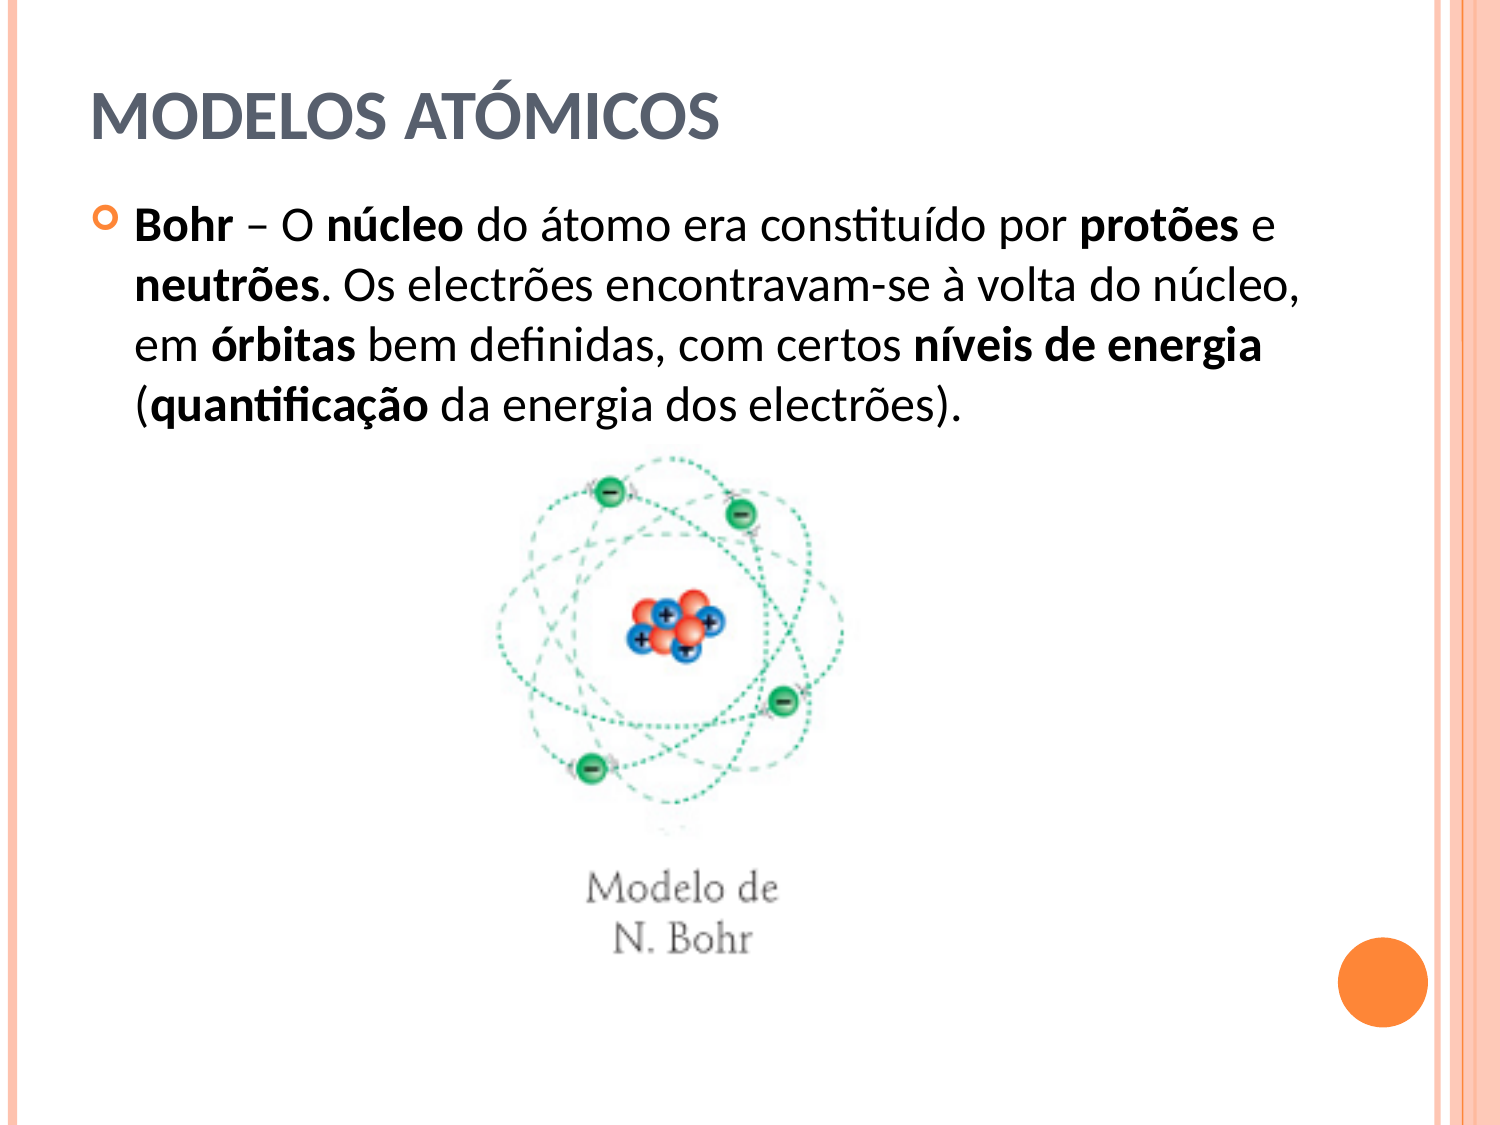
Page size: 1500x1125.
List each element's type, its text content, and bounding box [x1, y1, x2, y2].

picture [478, 444, 863, 965]
list Bohr – O núcleo do átomo era constituído por protões e neutrões. Os electrões encontravam-se à volta do núcleo, em órbitas bem definidas, com certos níveis de energia (quantificação da energia dos electrões). [75, 184, 1329, 984]
title Modelos atómicos [75, 45, 1300, 161]
